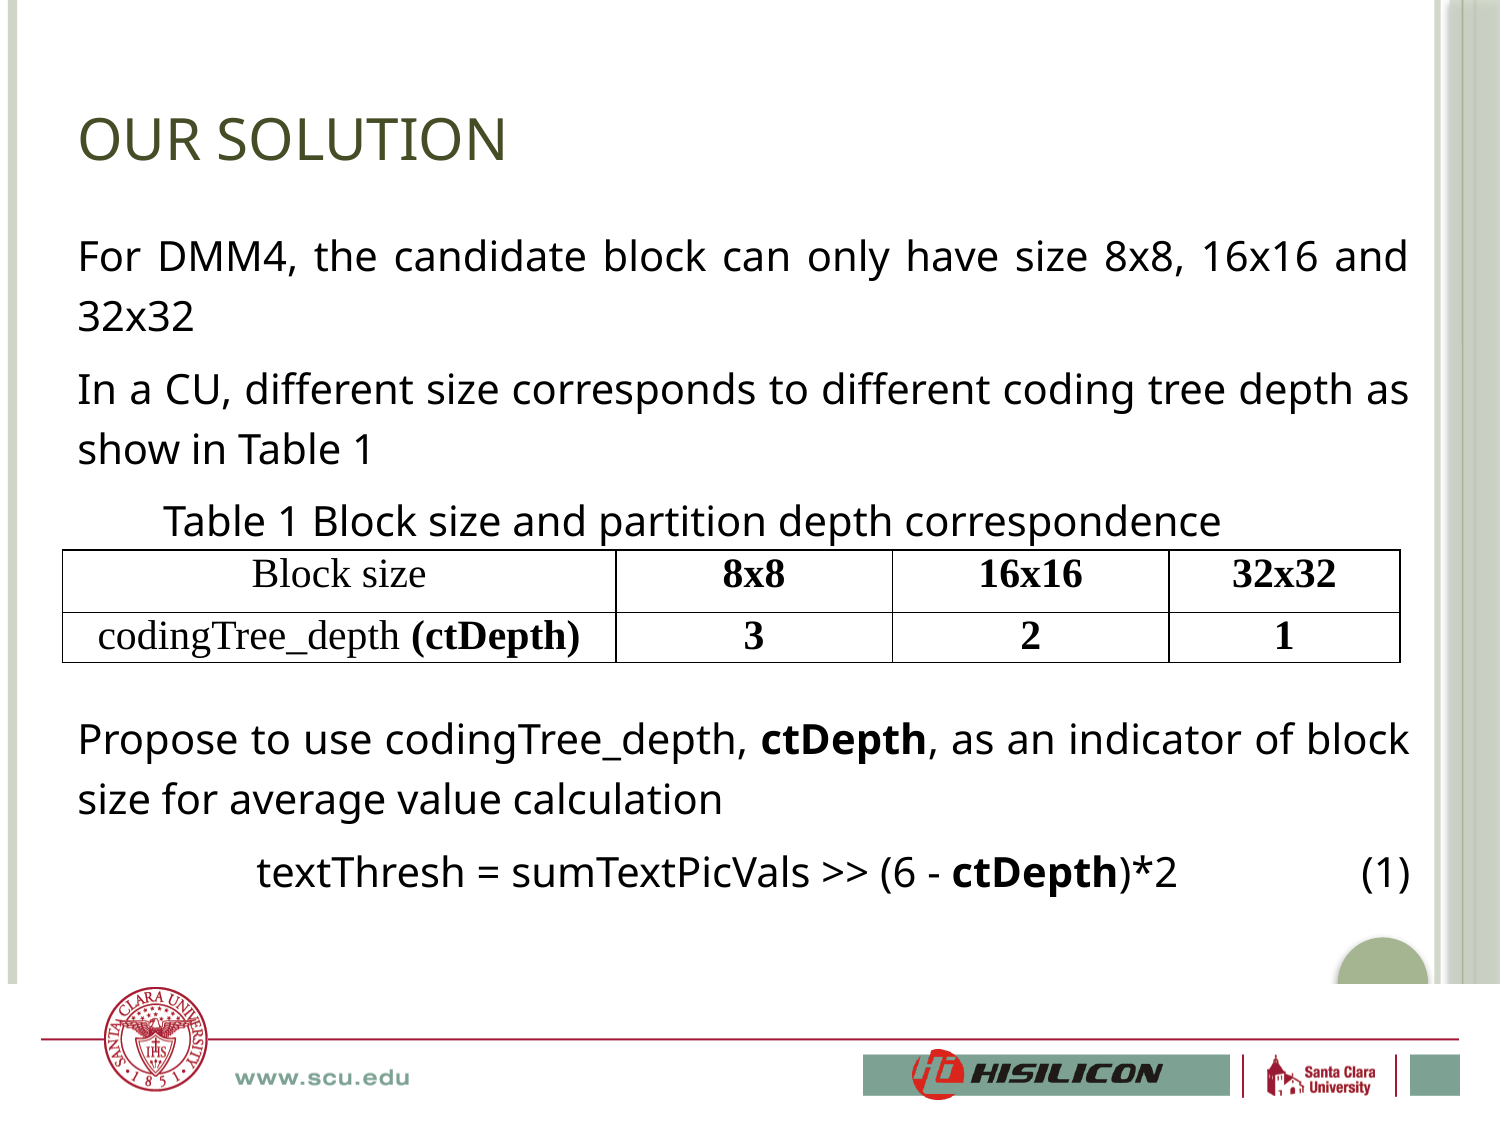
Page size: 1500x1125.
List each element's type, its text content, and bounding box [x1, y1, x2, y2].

table_cell 2 [893, 613, 1168, 662]
table_cell 3 [617, 613, 892, 662]
table_header Block size [63, 551, 615, 612]
picture [0, 984, 1500, 1125]
list For DMM4, the candidate block can only have size 8x8, 16x16 and 32x32 In a CU, different size corresponds to different coding tree depth as show in Table 1 Table 1 Block size and partition depth correspondence Propose to use codingTree_depth, ctDepth, as an indicator of block size for average value calculation textThresh = sumTextPicVals >> (6 - ctDepth)*2 (1) [62, 212, 1425, 938]
table_header 16x16 [893, 551, 1168, 612]
table_cell 1 [1170, 613, 1399, 662]
table_header 8x8 [617, 551, 892, 612]
table_header 32x32 [1170, 551, 1399, 612]
table_cell codingTree_depth (ctDepth) [63, 613, 615, 662]
title Our Solution [62, 50, 550, 180]
